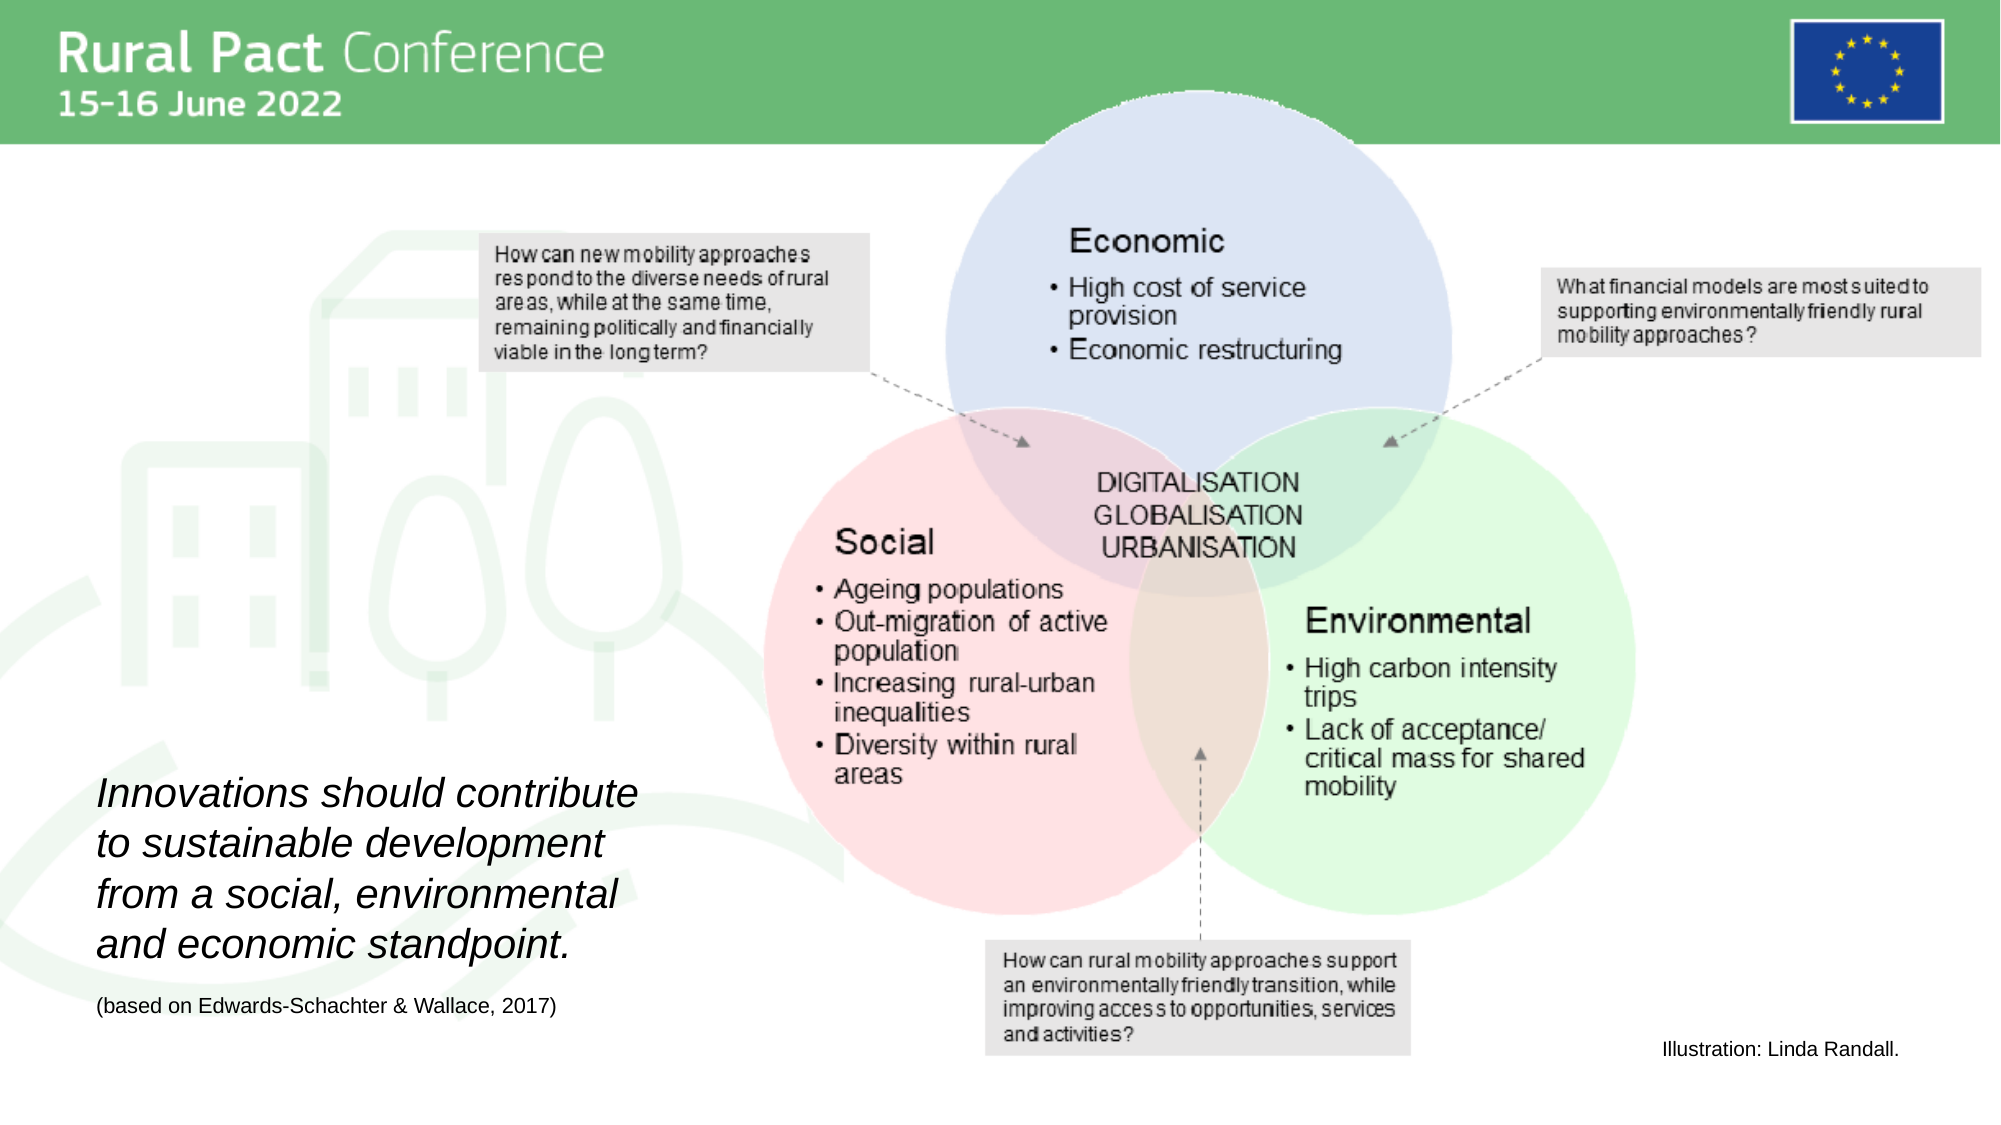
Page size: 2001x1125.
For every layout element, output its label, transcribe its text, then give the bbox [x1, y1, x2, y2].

picture [0, 0, 2001, 1125]
text_box Innovations should contribute to sustainable development from a social, environmental and economic standpoint. (based on Edwards-Schachter & Wallace, 2017) [81, 758, 436, 1025]
